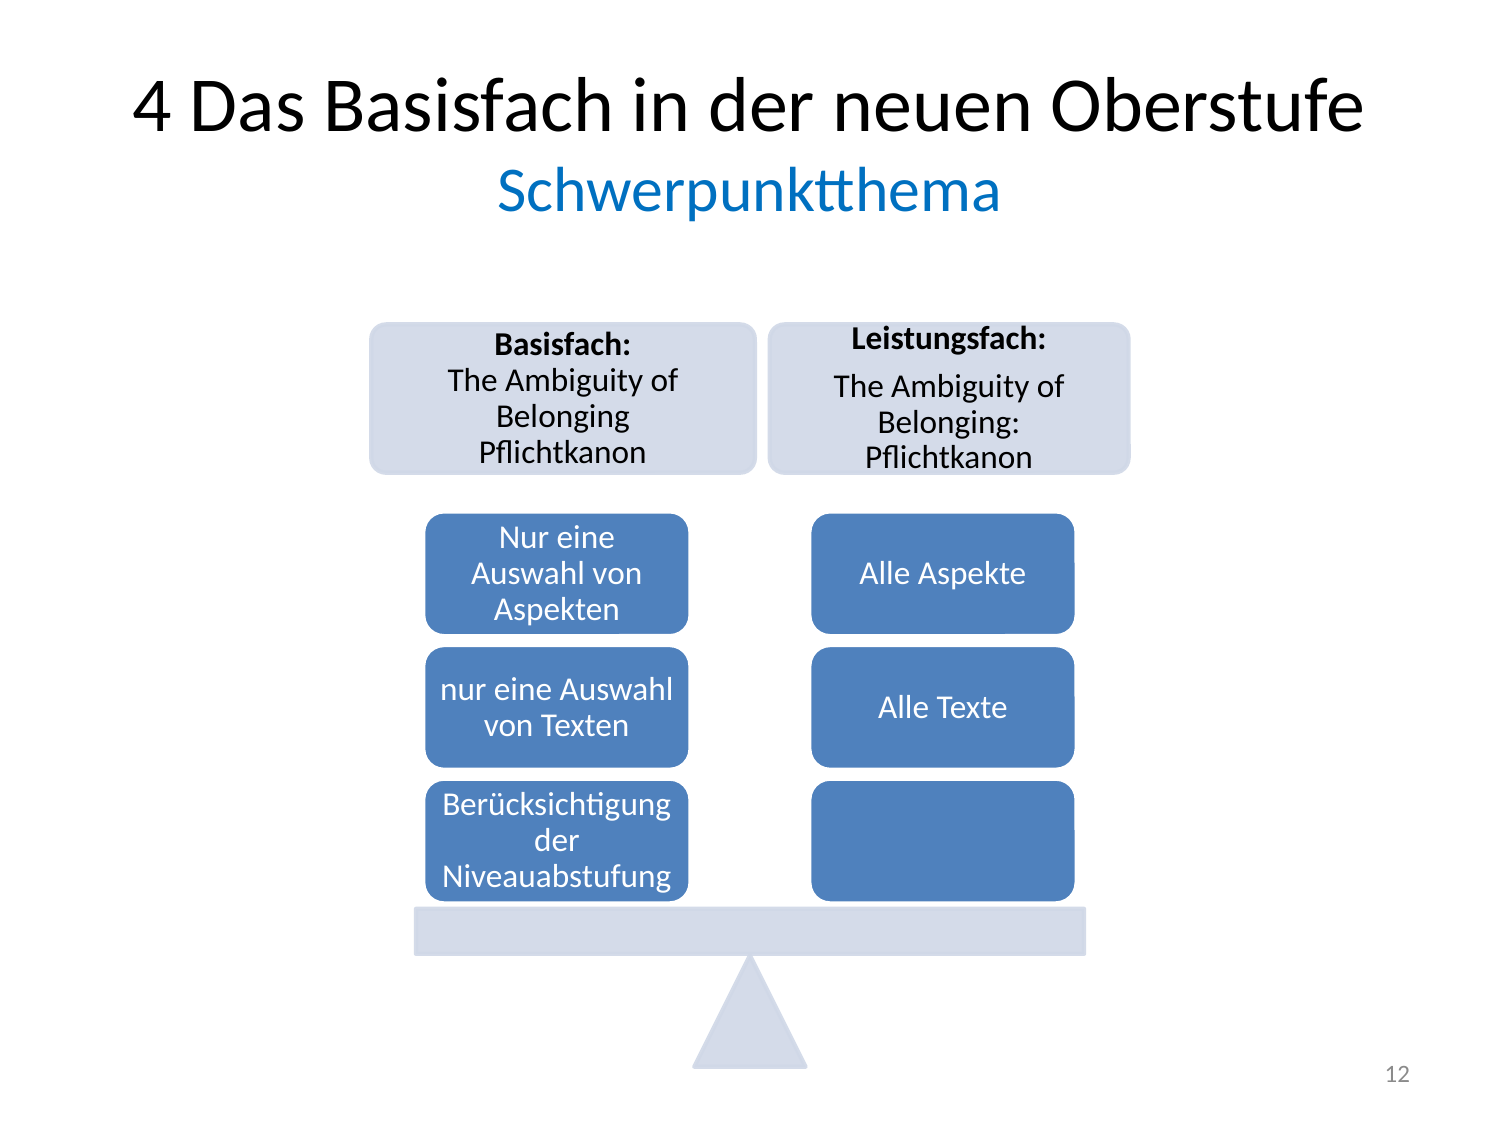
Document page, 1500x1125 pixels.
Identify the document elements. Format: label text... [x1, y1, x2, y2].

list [74, 324, 1426, 1067]
slide_number 12 [1074, 1073, 1425, 1103]
title 4 Das Basisfach in der neuen Oberstufe Schwerpunktthema [75, 45, 1425, 233]
